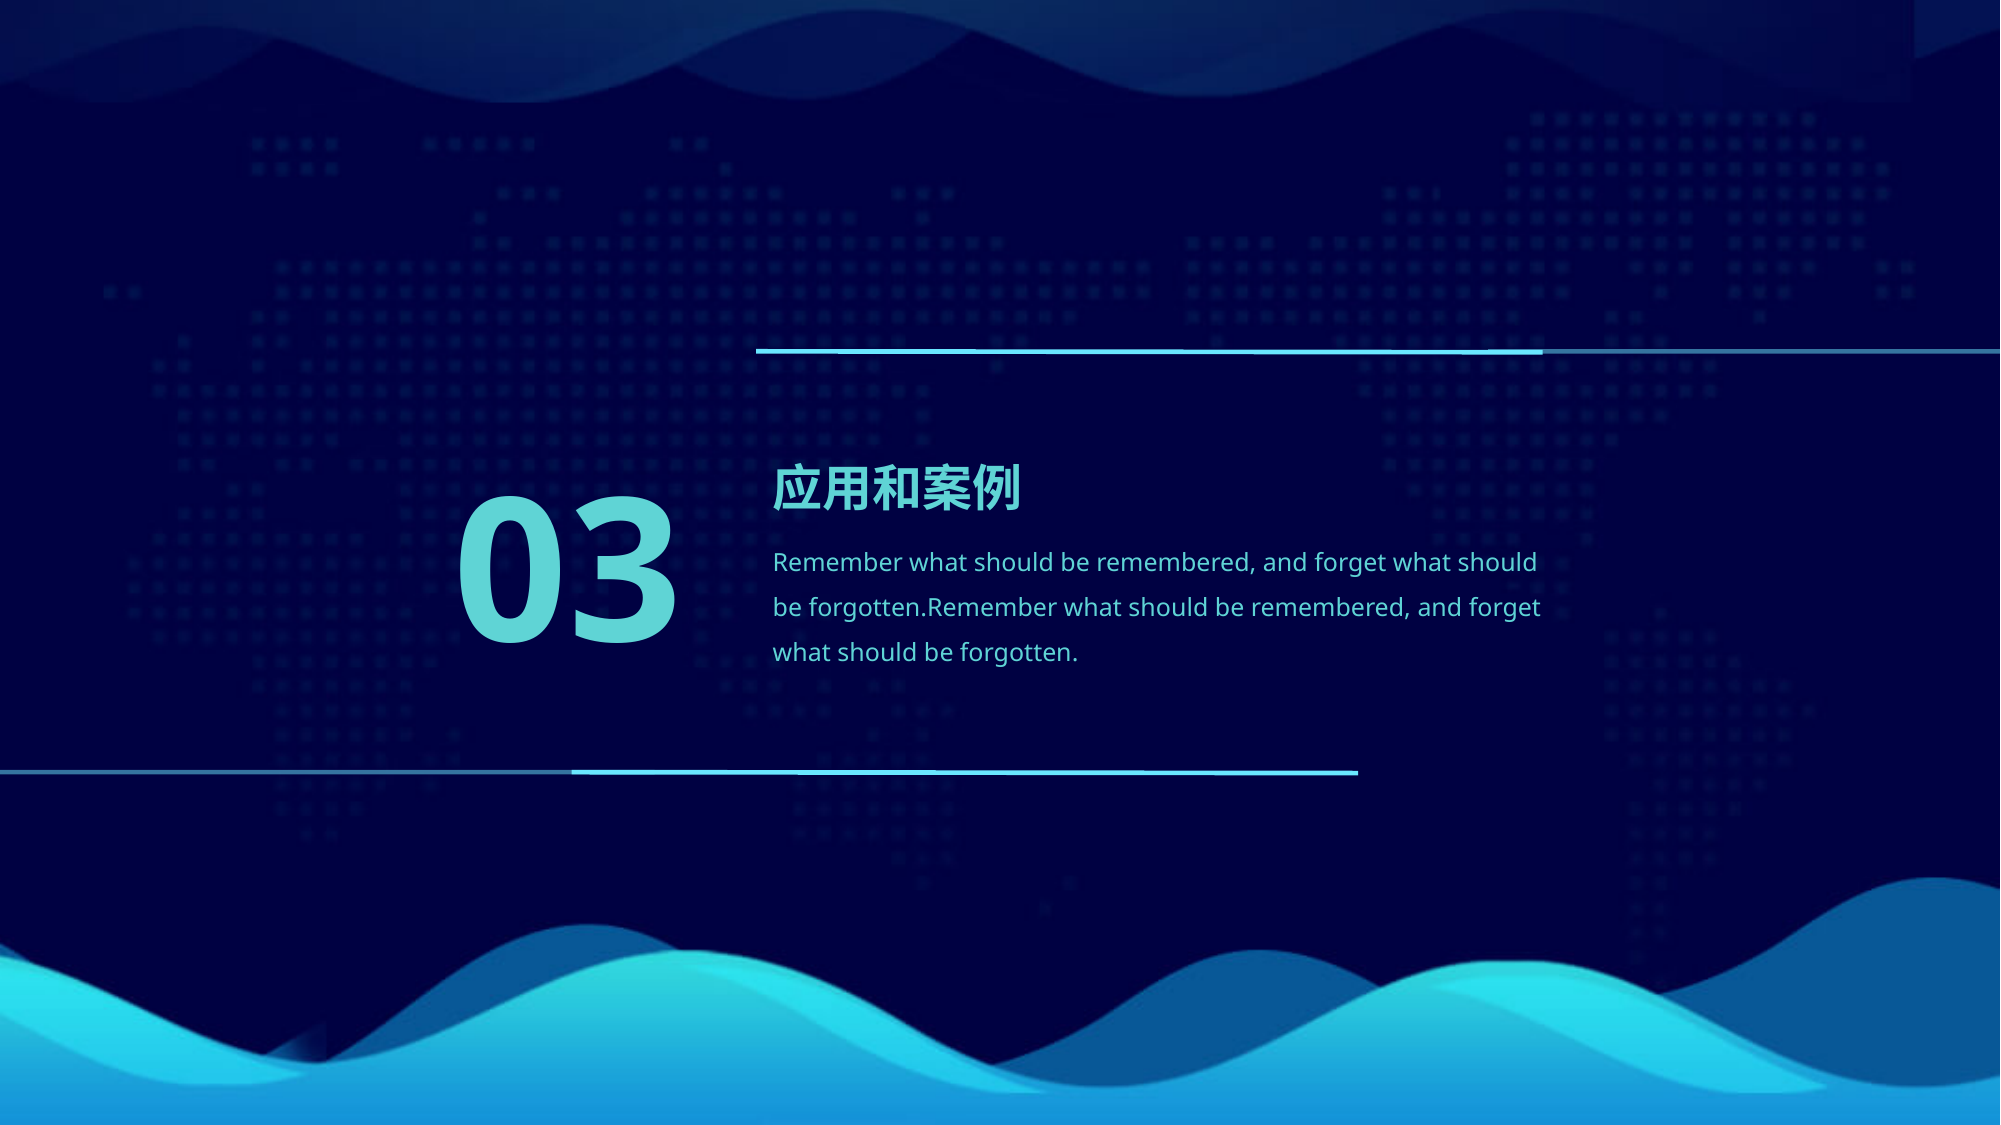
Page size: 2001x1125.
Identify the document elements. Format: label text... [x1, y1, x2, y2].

picture [0, 0, 2000, 1125]
text_box 03 [407, 433, 698, 689]
text_box 应用和案例 [758, 448, 1371, 524]
text_box Remember what should be remembered, and forget what should be forgotten.Remember what should be remembered, and forget what should be forgotten. [757, 524, 1579, 674]
